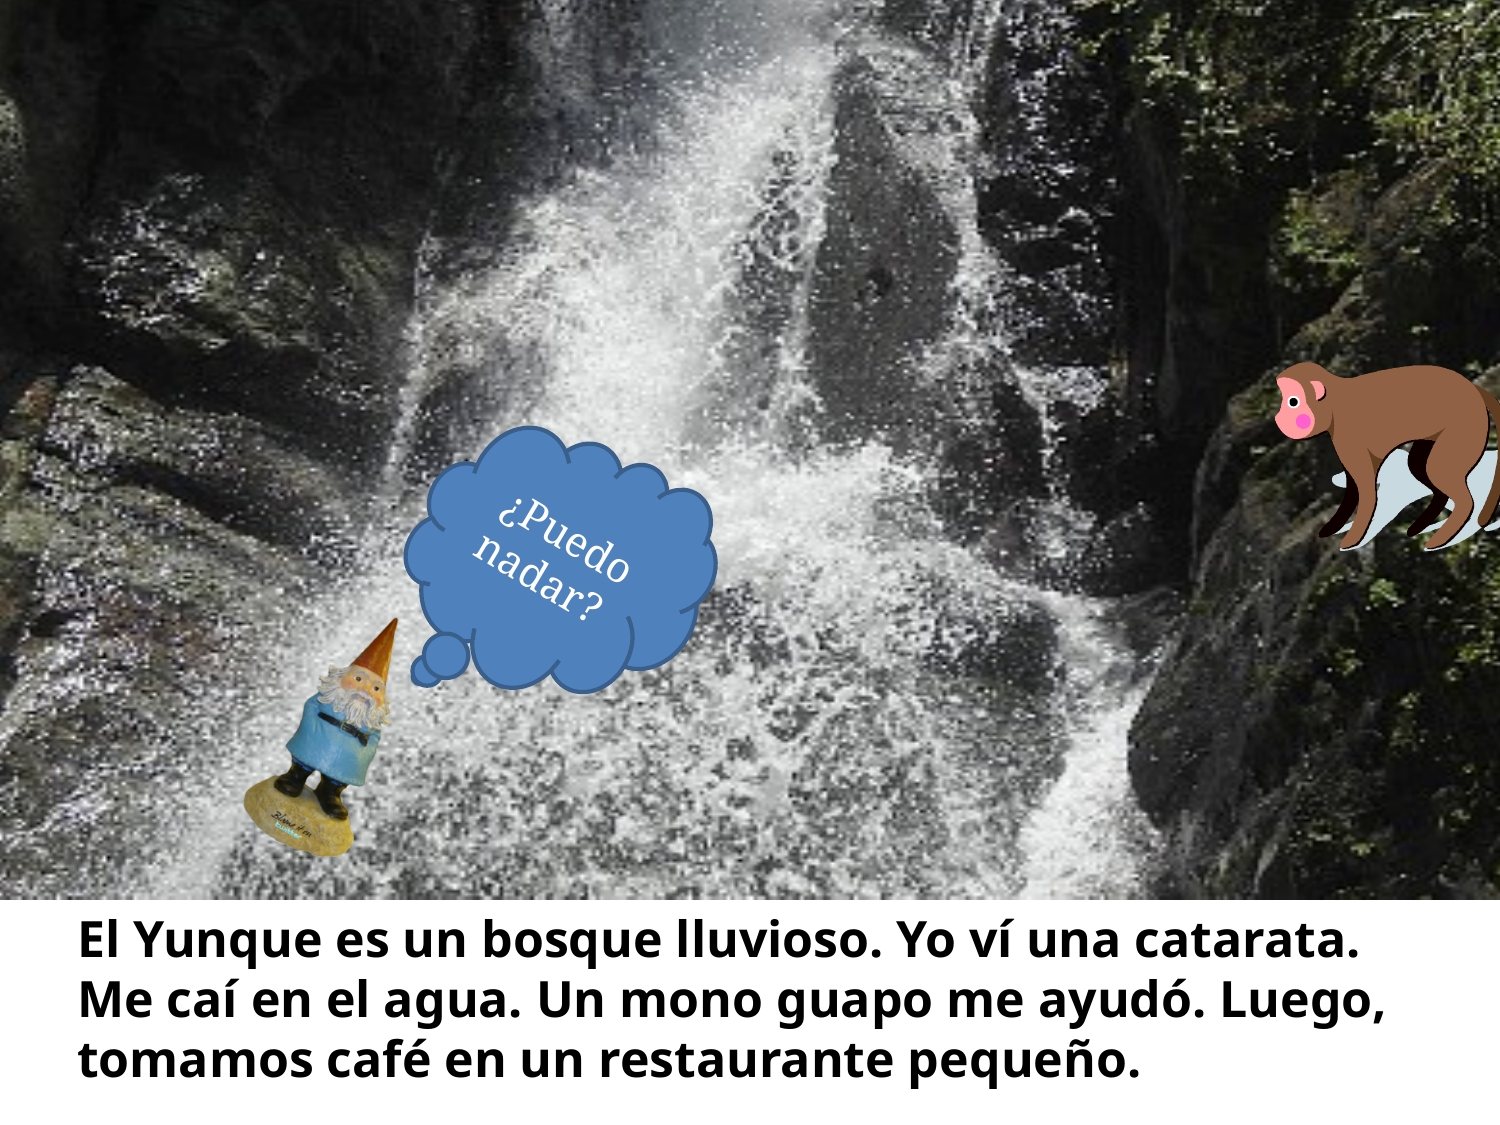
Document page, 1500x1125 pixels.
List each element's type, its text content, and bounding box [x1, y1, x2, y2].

text_box El Yunque es un bosque lluvioso. Yo ví una catarata. Me caí en el agua. Un mono guapo me ayudó. Luego, tomamos café en un restaurante pequeño. [62, 909, 1463, 1095]
picture [0, 0, 1500, 901]
